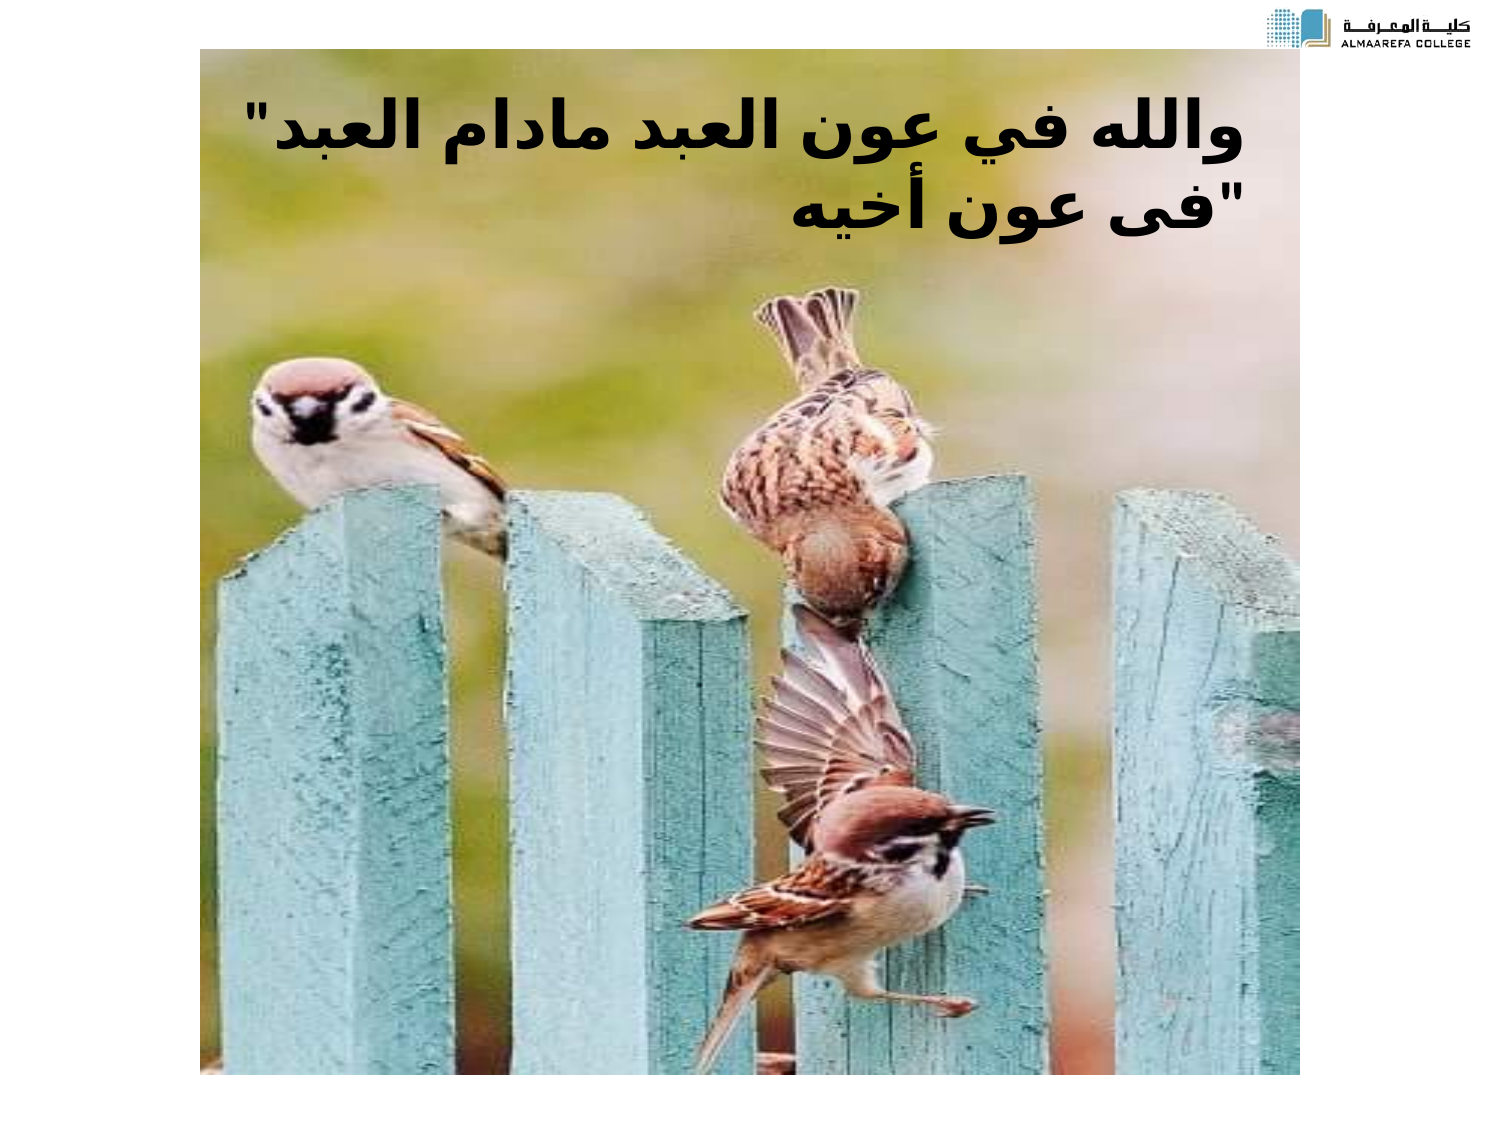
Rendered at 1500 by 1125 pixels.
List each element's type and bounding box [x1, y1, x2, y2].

picture [199, 0, 1475, 1076]
